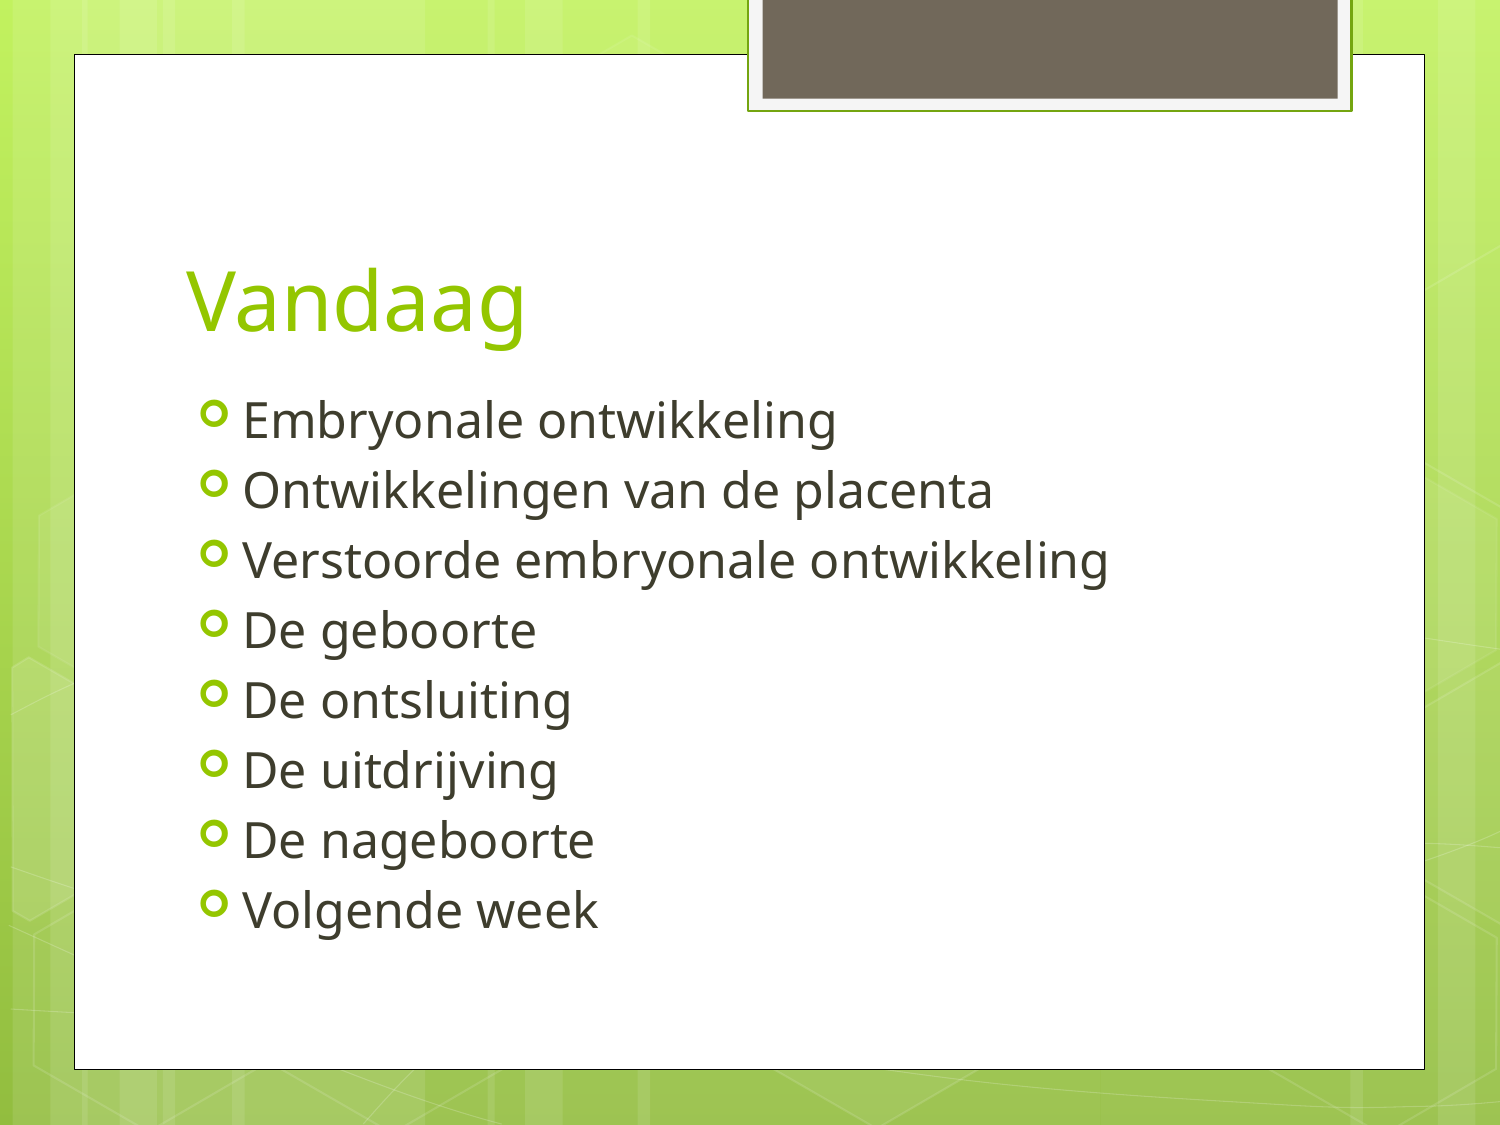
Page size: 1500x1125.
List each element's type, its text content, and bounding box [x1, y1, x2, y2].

list Embryonale ontwikkeling Ontwikkelingen van de placenta Verstoorde embryonale ontwikkeling De geboorte De ontsluiting De uitdrijving De nageboorte Volgende week [171, 381, 1283, 957]
title Vandaag [171, 168, 1324, 357]
